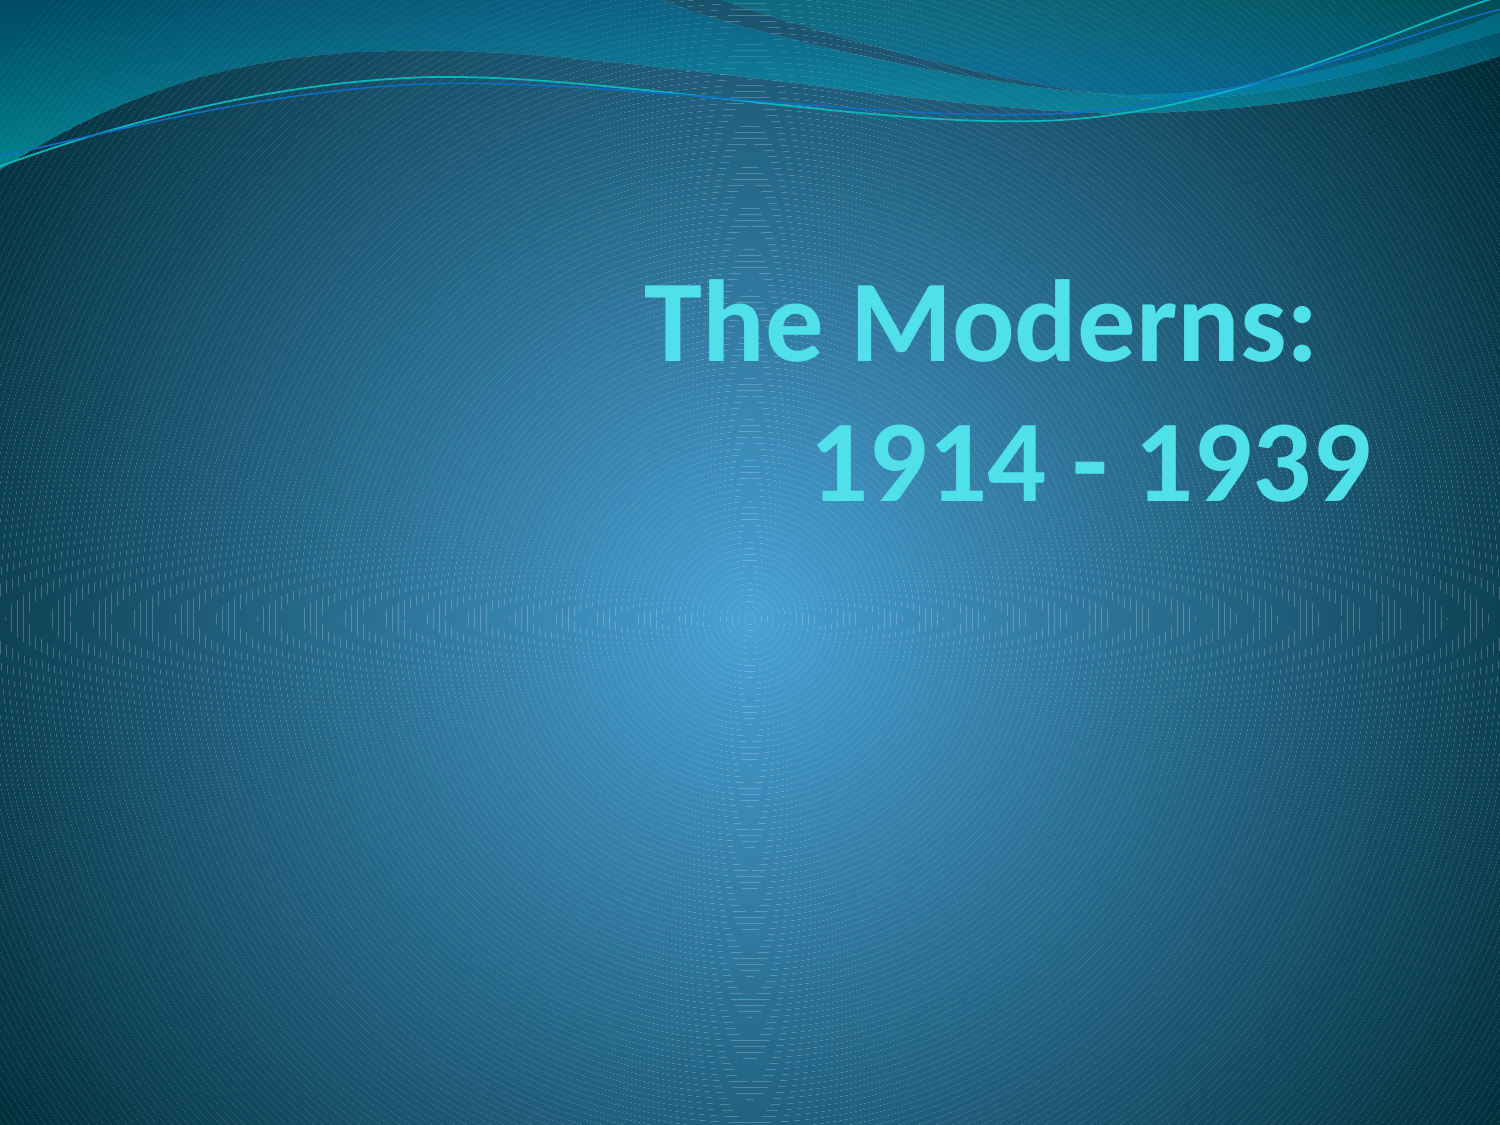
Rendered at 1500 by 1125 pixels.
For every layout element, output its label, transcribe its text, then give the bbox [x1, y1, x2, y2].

title The Moderns: 1914 - 1939 [87, 224, 1376, 526]
